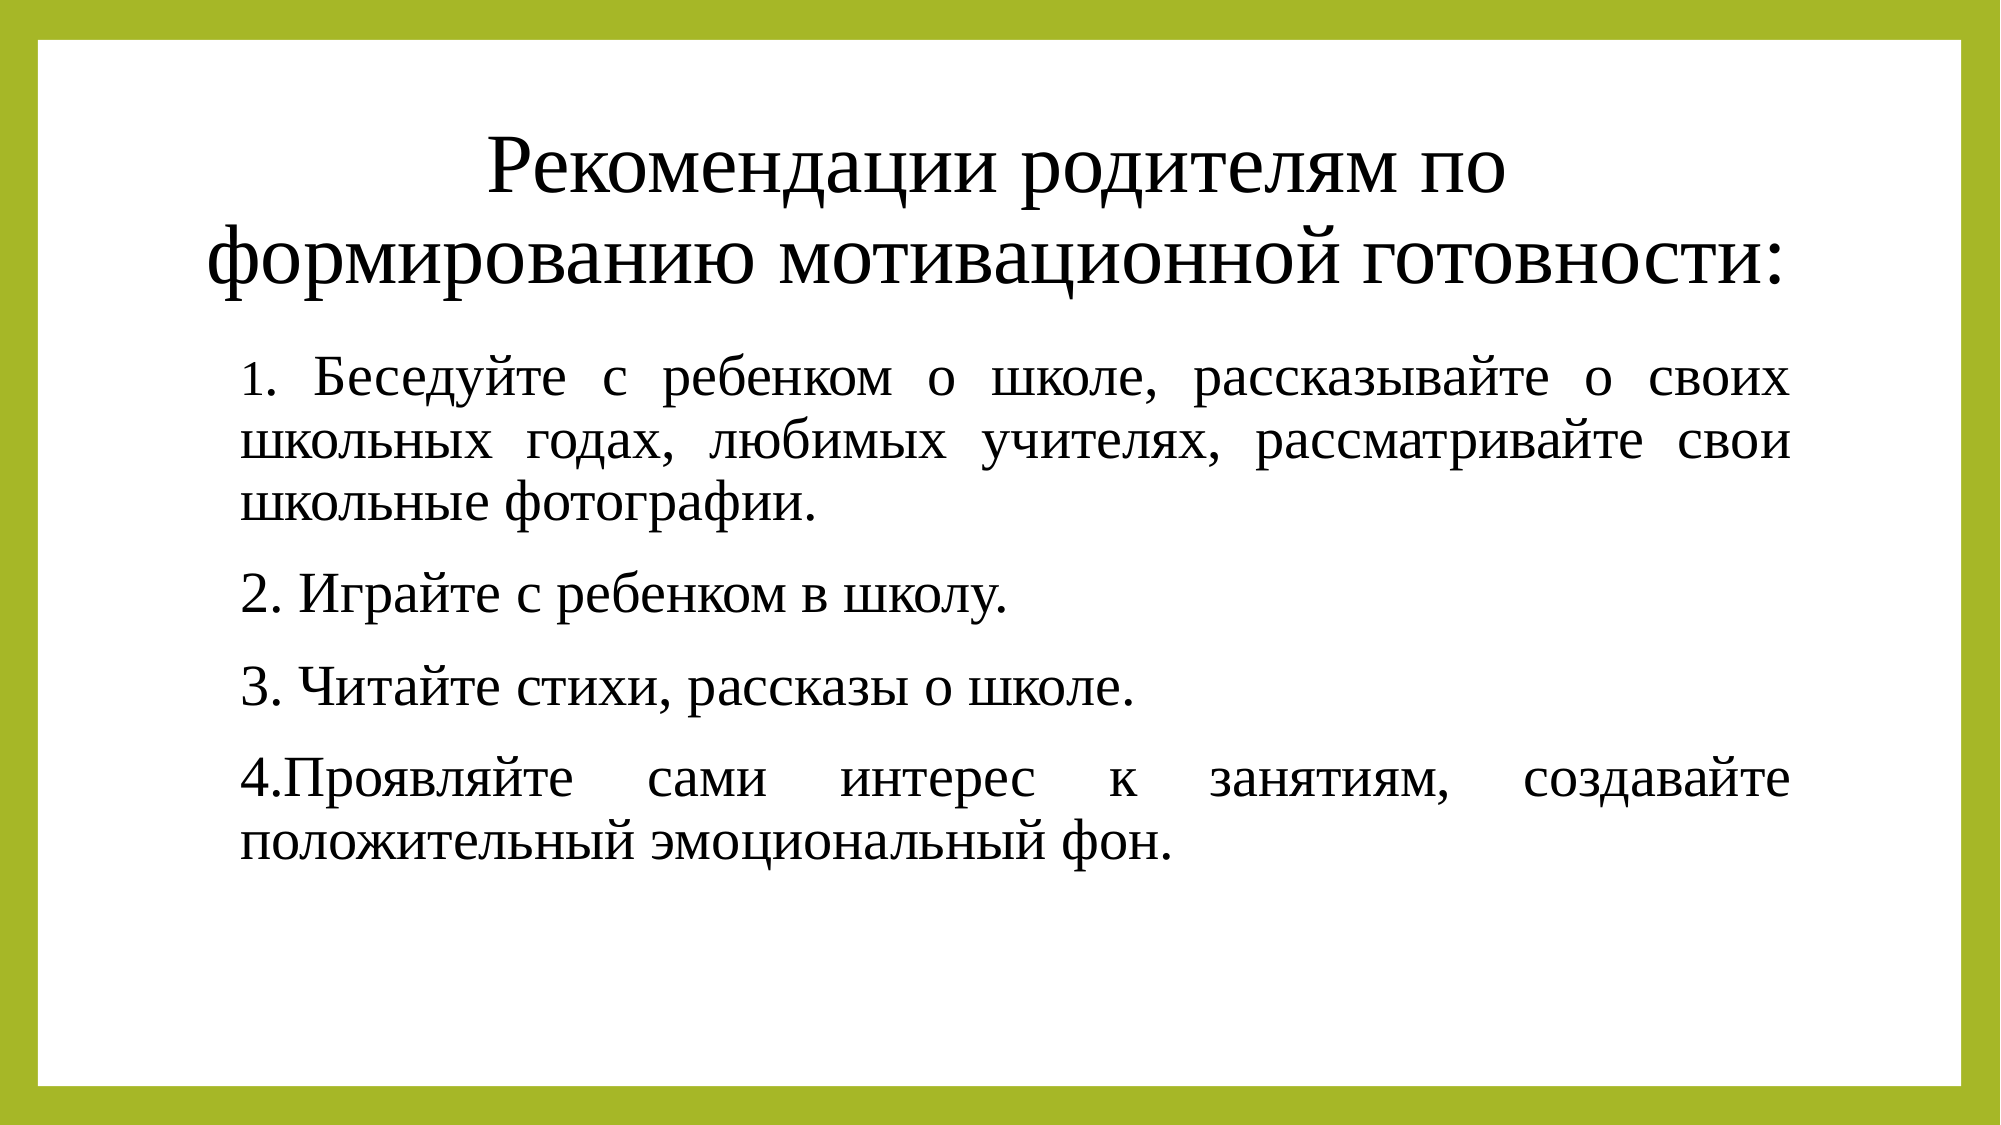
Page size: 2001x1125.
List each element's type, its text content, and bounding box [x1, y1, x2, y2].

list 1. Беседуйте с ребенком о школе, рассказывайте о своих школьных годах, любимых учителях, рассматривайте свои школьные фотографии. 2. Играйте с ребенком в школу. 3. Читайте стихи, рассказы о школе. 4.Проявляйте сами интерес к занятиям, создавайте положительный эмоциональный фон. [187, 337, 1808, 1125]
title Рекомендации родителям по формированию мотивационной готовности: [187, 99, 1808, 323]
